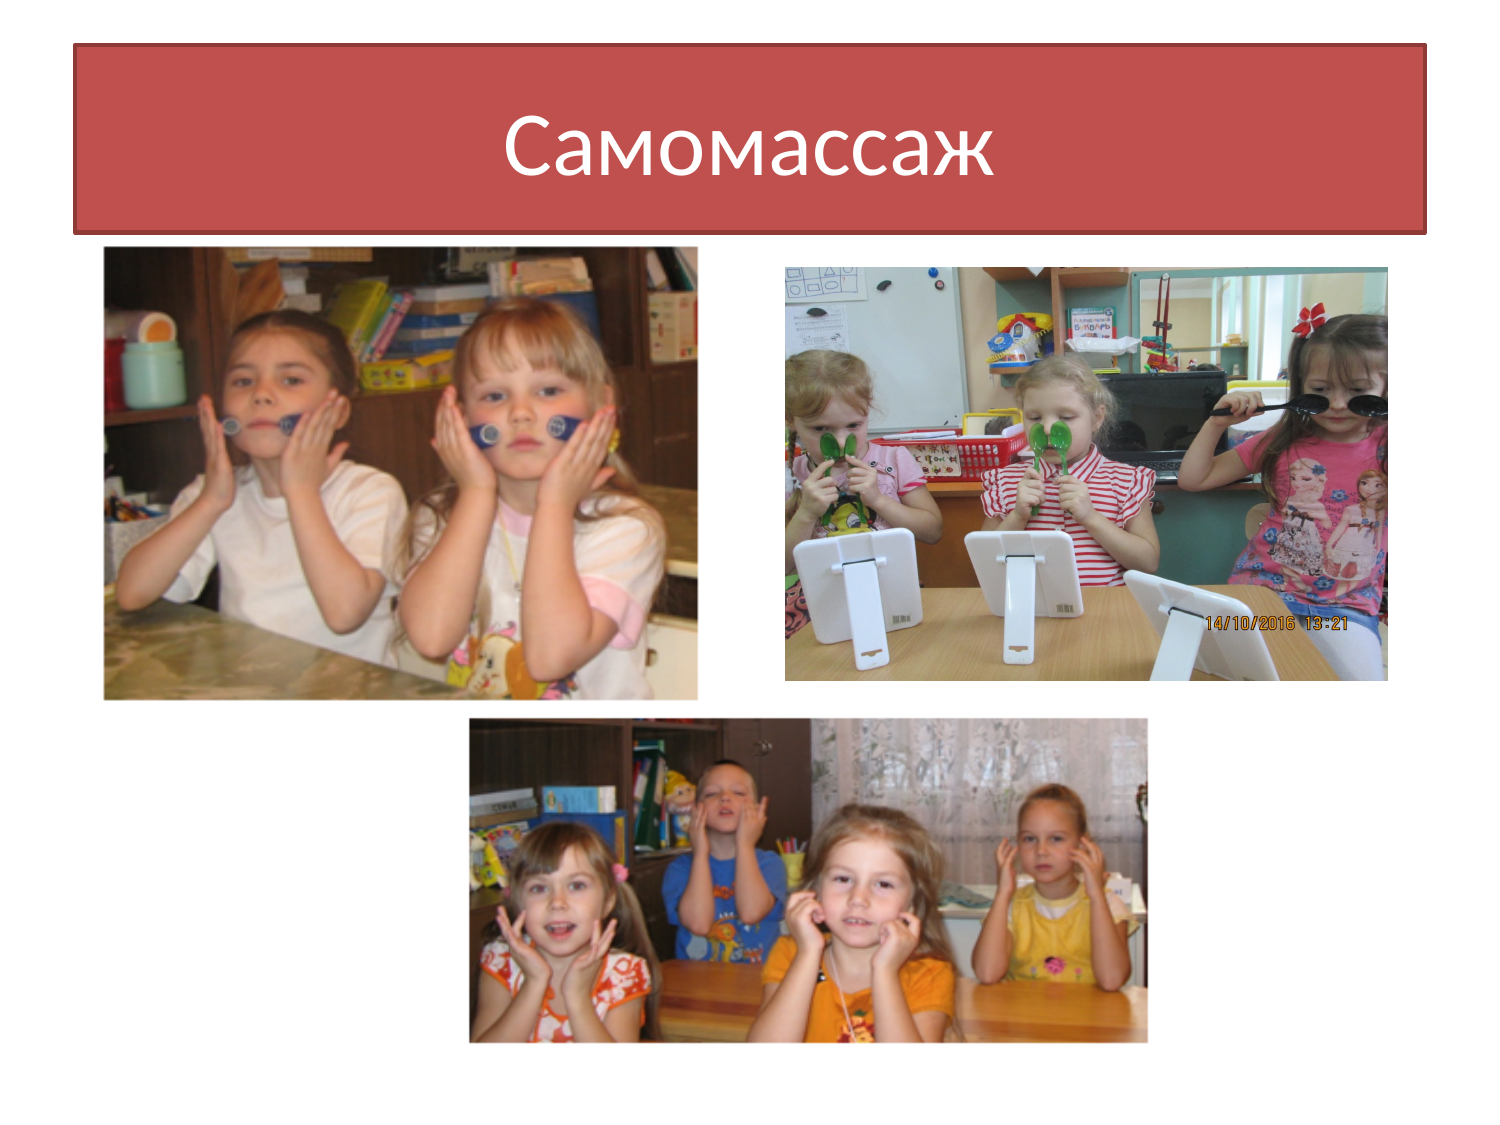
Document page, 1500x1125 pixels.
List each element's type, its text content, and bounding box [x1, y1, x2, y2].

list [785, 266, 1389, 681]
title Самомассаж [73, 43, 1427, 235]
picture [100, 243, 703, 705]
picture [466, 715, 1152, 1048]
